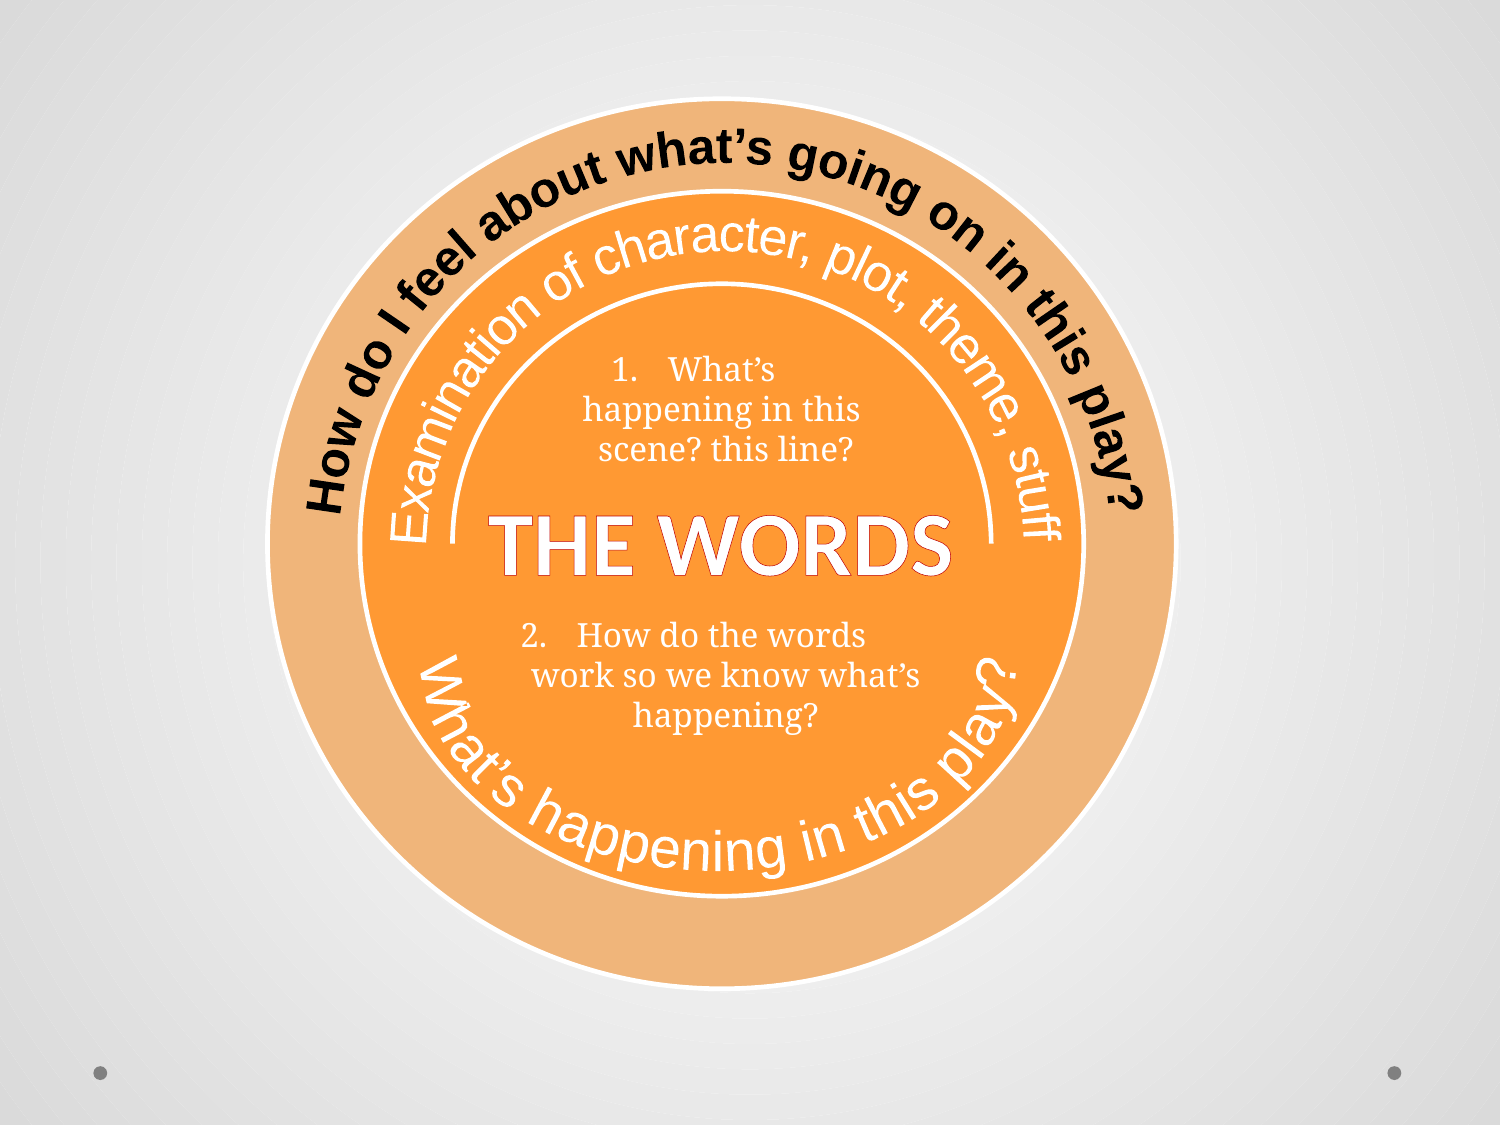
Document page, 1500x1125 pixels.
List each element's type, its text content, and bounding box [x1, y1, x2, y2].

text_box THE WORDS [462, 516, 734, 607]
text_box THE WORDS [766, 516, 979, 711]
text_box [422, 188, 1087, 899]
text_box [265, 96, 1179, 992]
text_box [734, 499, 766, 651]
text_box What’s happening in this scene? this line? [412, 341, 984, 516]
text_box [357, 357, 462, 760]
text_box [984, 475, 994, 544]
text_box [450, 516, 457, 544]
text_box How do the words work so we know what’s happening? [433, 607, 963, 782]
text_box [549, 281, 895, 341]
